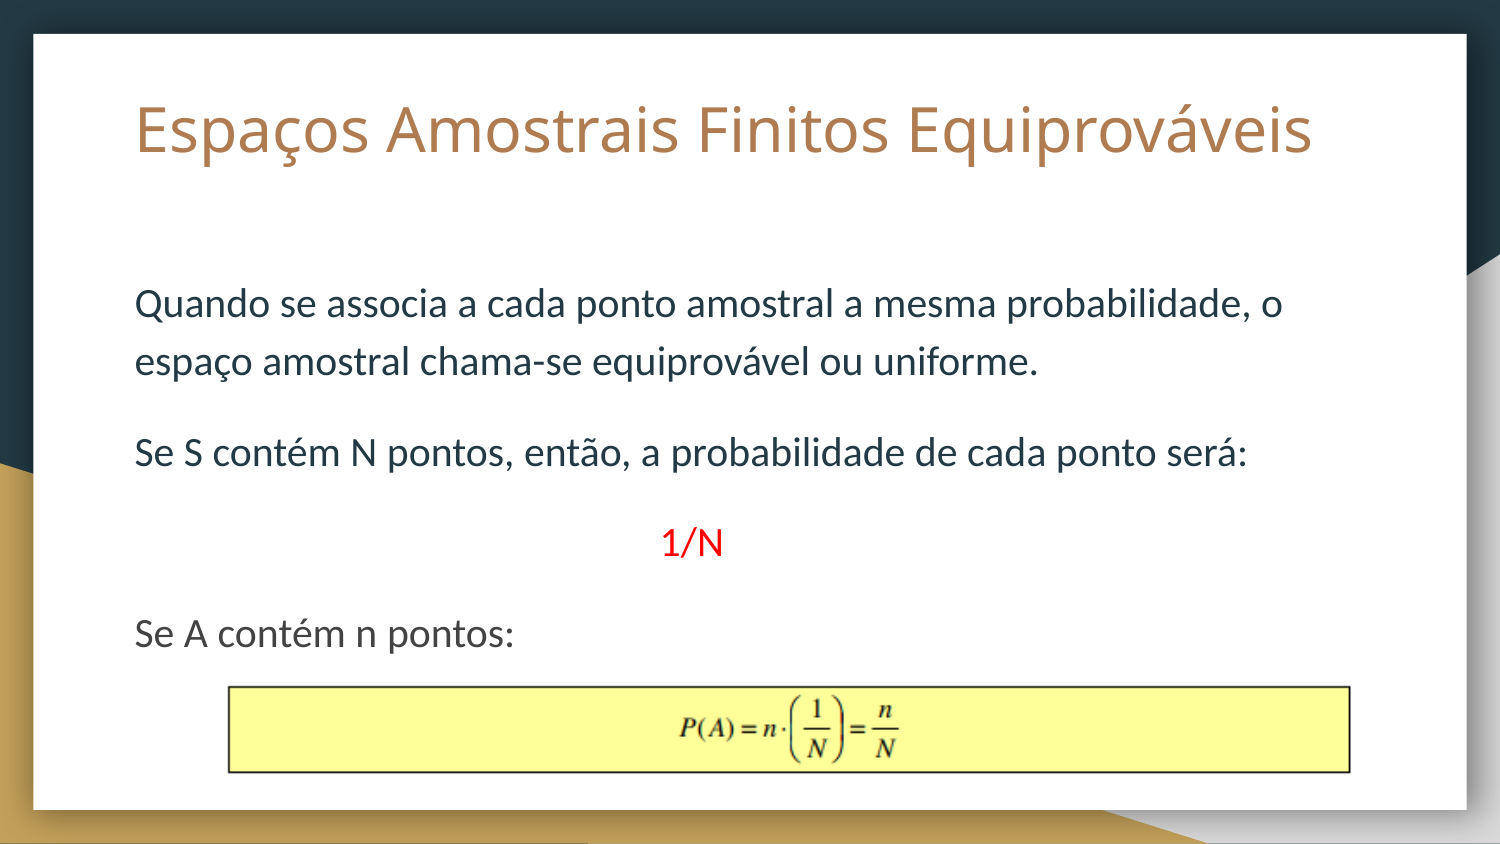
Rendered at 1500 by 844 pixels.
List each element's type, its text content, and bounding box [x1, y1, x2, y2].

list Quando se associa a cada ponto amostral a mesma probabilidade, o espaço amostral chama-se equiprovável ou uniforme. Se S contém N pontos, então, a probabilidade de cada ponto será: 1/N Se A contém n pontos: [119, 253, 1381, 779]
picture [224, 683, 1357, 777]
title Espaços Amostrais Finitos Equiprováveis [119, 75, 1381, 179]
